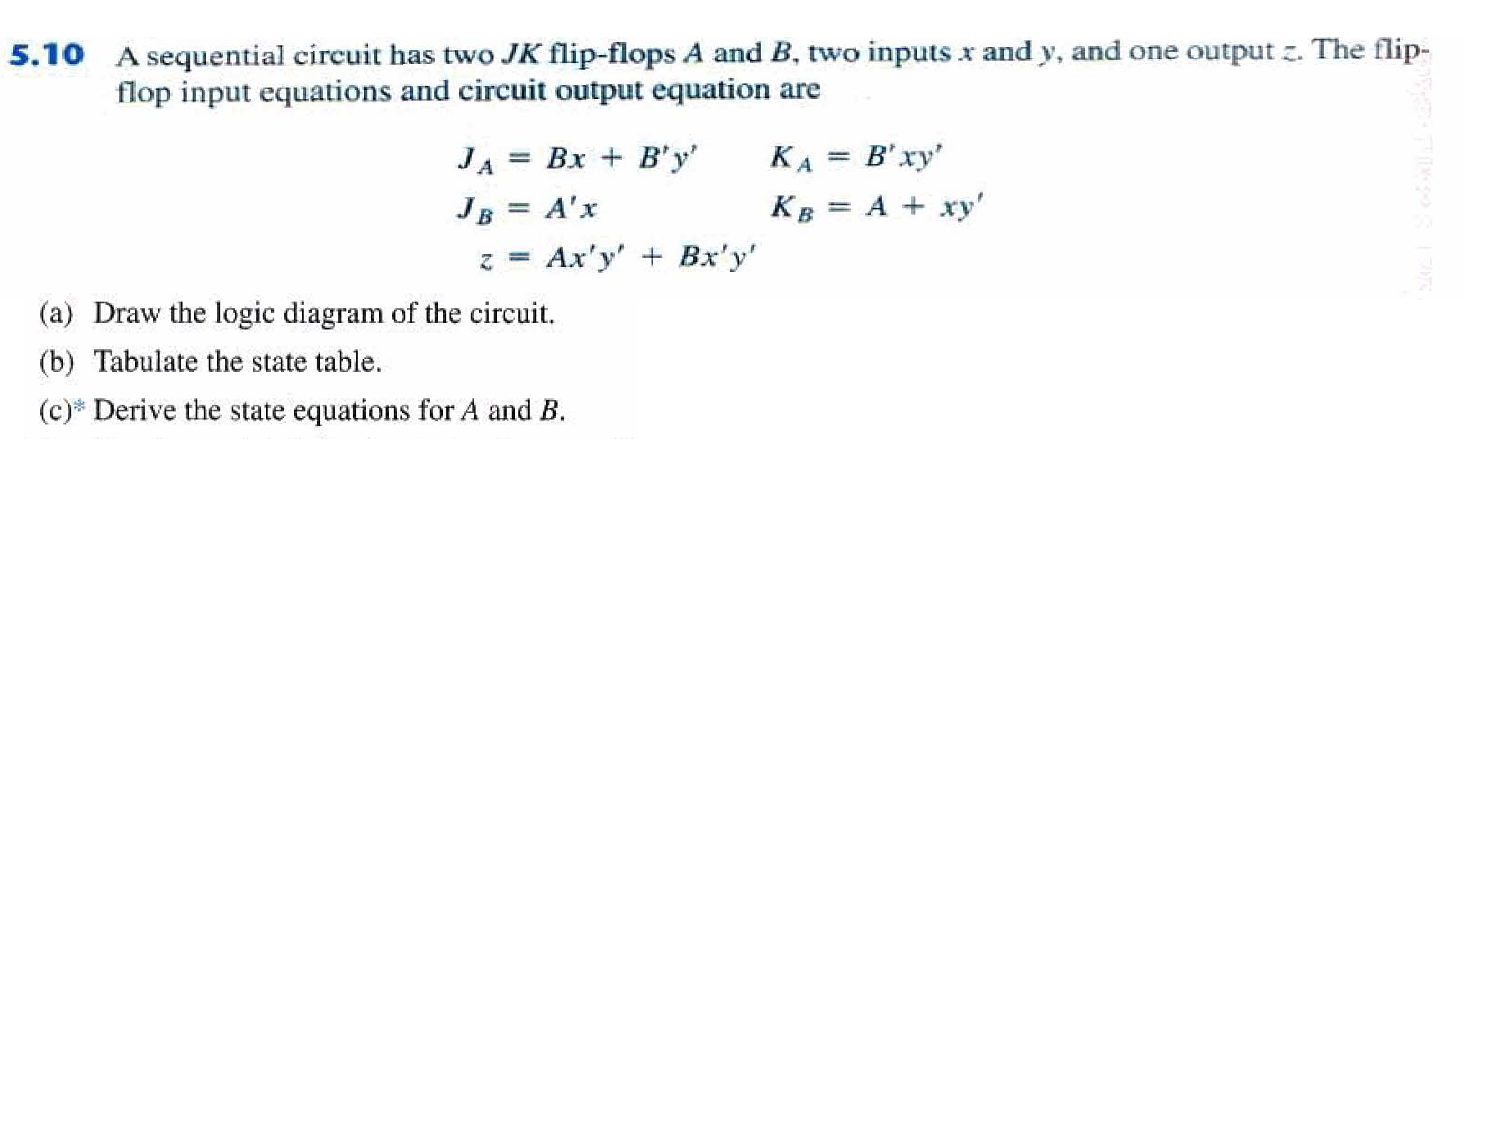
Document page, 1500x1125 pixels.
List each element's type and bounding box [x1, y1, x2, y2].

picture [0, 37, 1463, 440]
